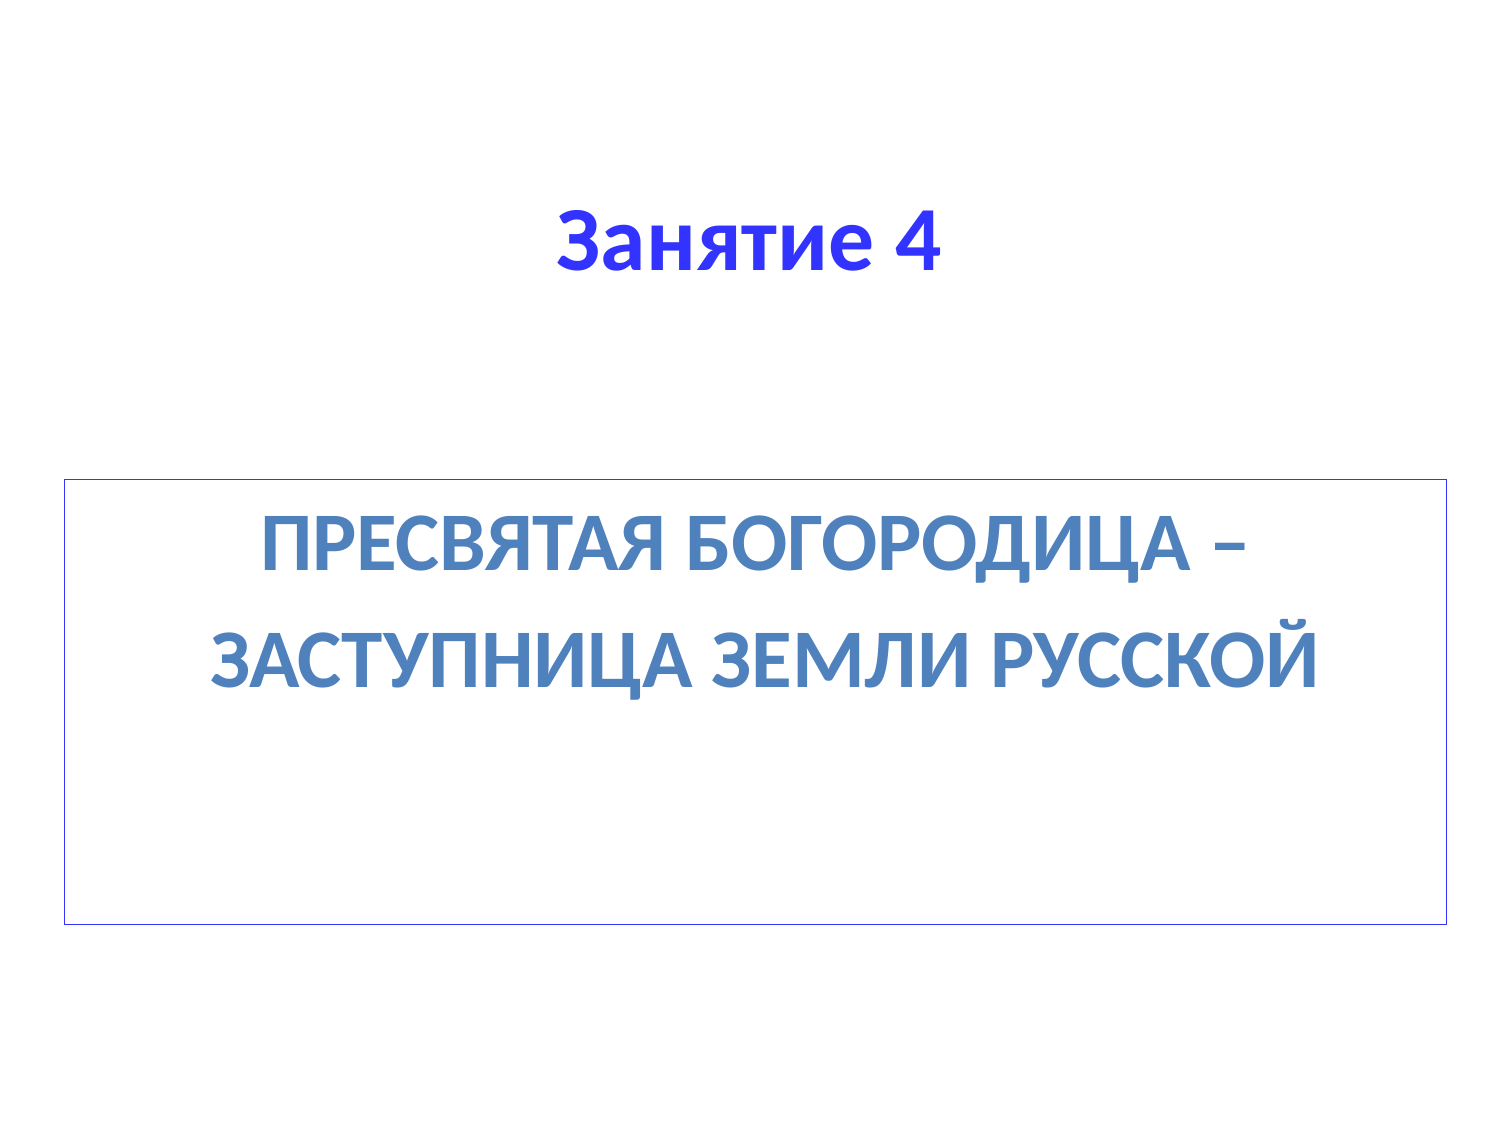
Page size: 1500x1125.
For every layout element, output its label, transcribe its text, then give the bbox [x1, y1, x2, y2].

subtitle Пресвятая Богородица – Заступница земли русской [64, 479, 1447, 925]
title Занятие 4 [112, 113, 1388, 355]
